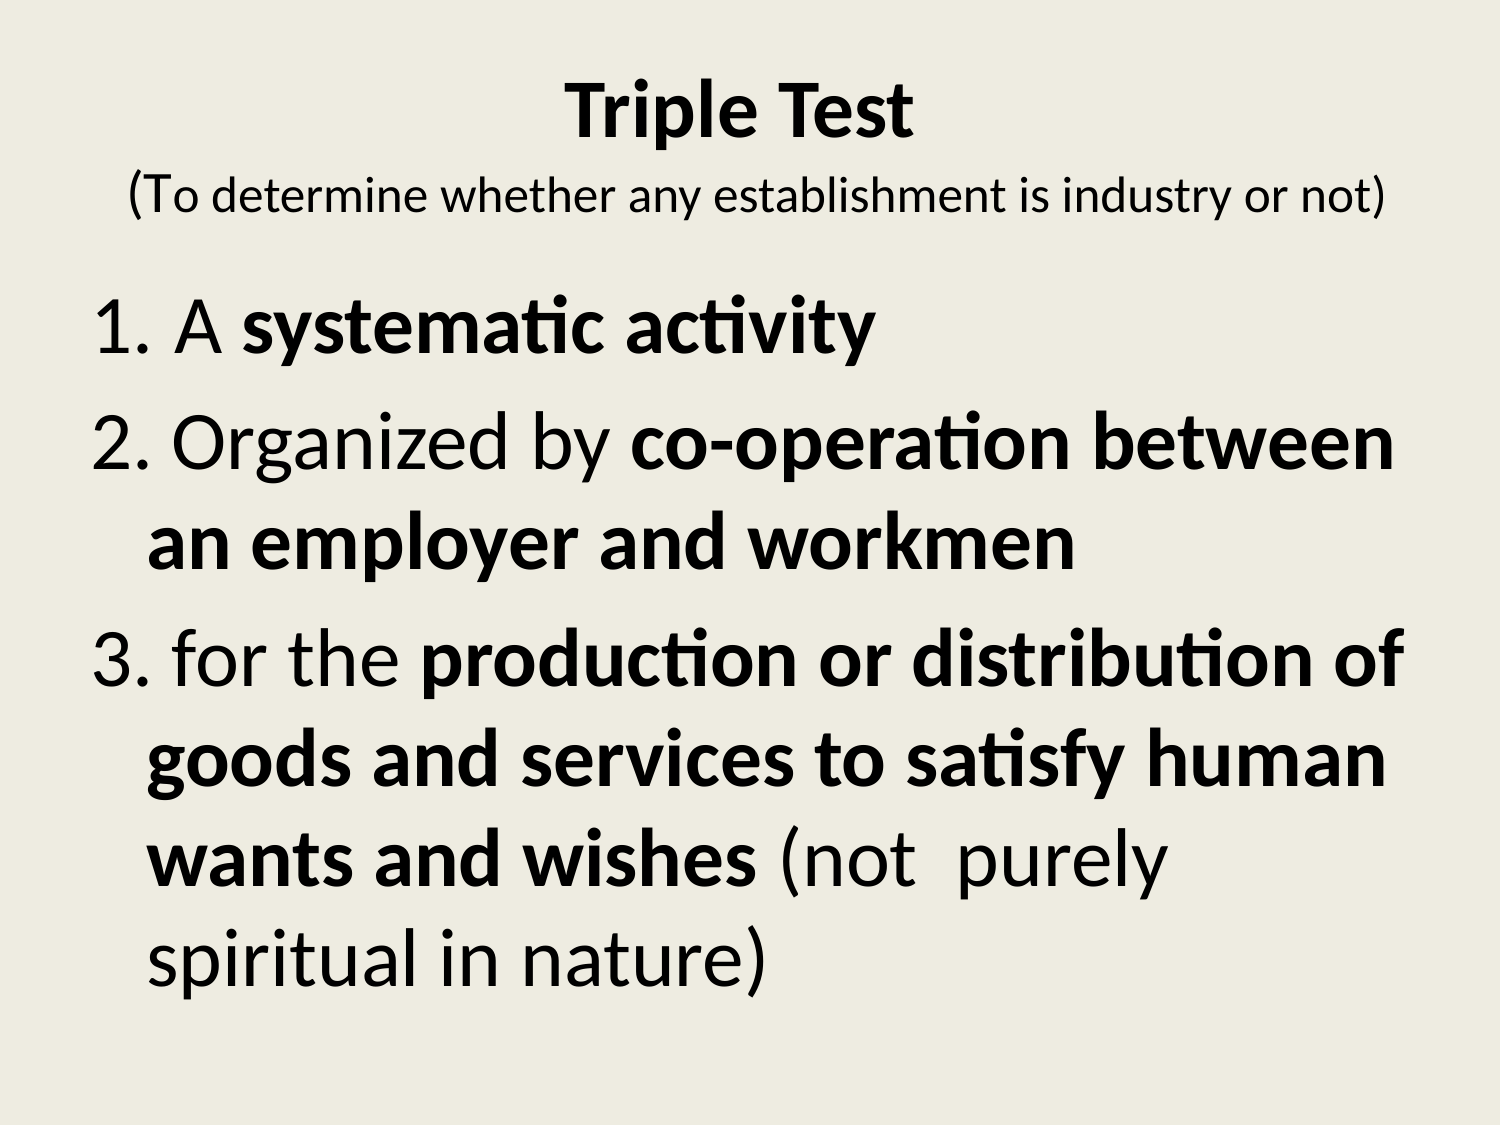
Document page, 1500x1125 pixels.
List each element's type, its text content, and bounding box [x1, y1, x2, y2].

title Triple Test (To determine whether any establishment is industry or not) [75, 45, 1425, 233]
list A systematic activity 2. Organized by co-operation between an employer and workmen 3. for the production or distribution of goods and services to satisfy human wants and wishes (not purely spiritual in nature) [75, 262, 1425, 1063]
